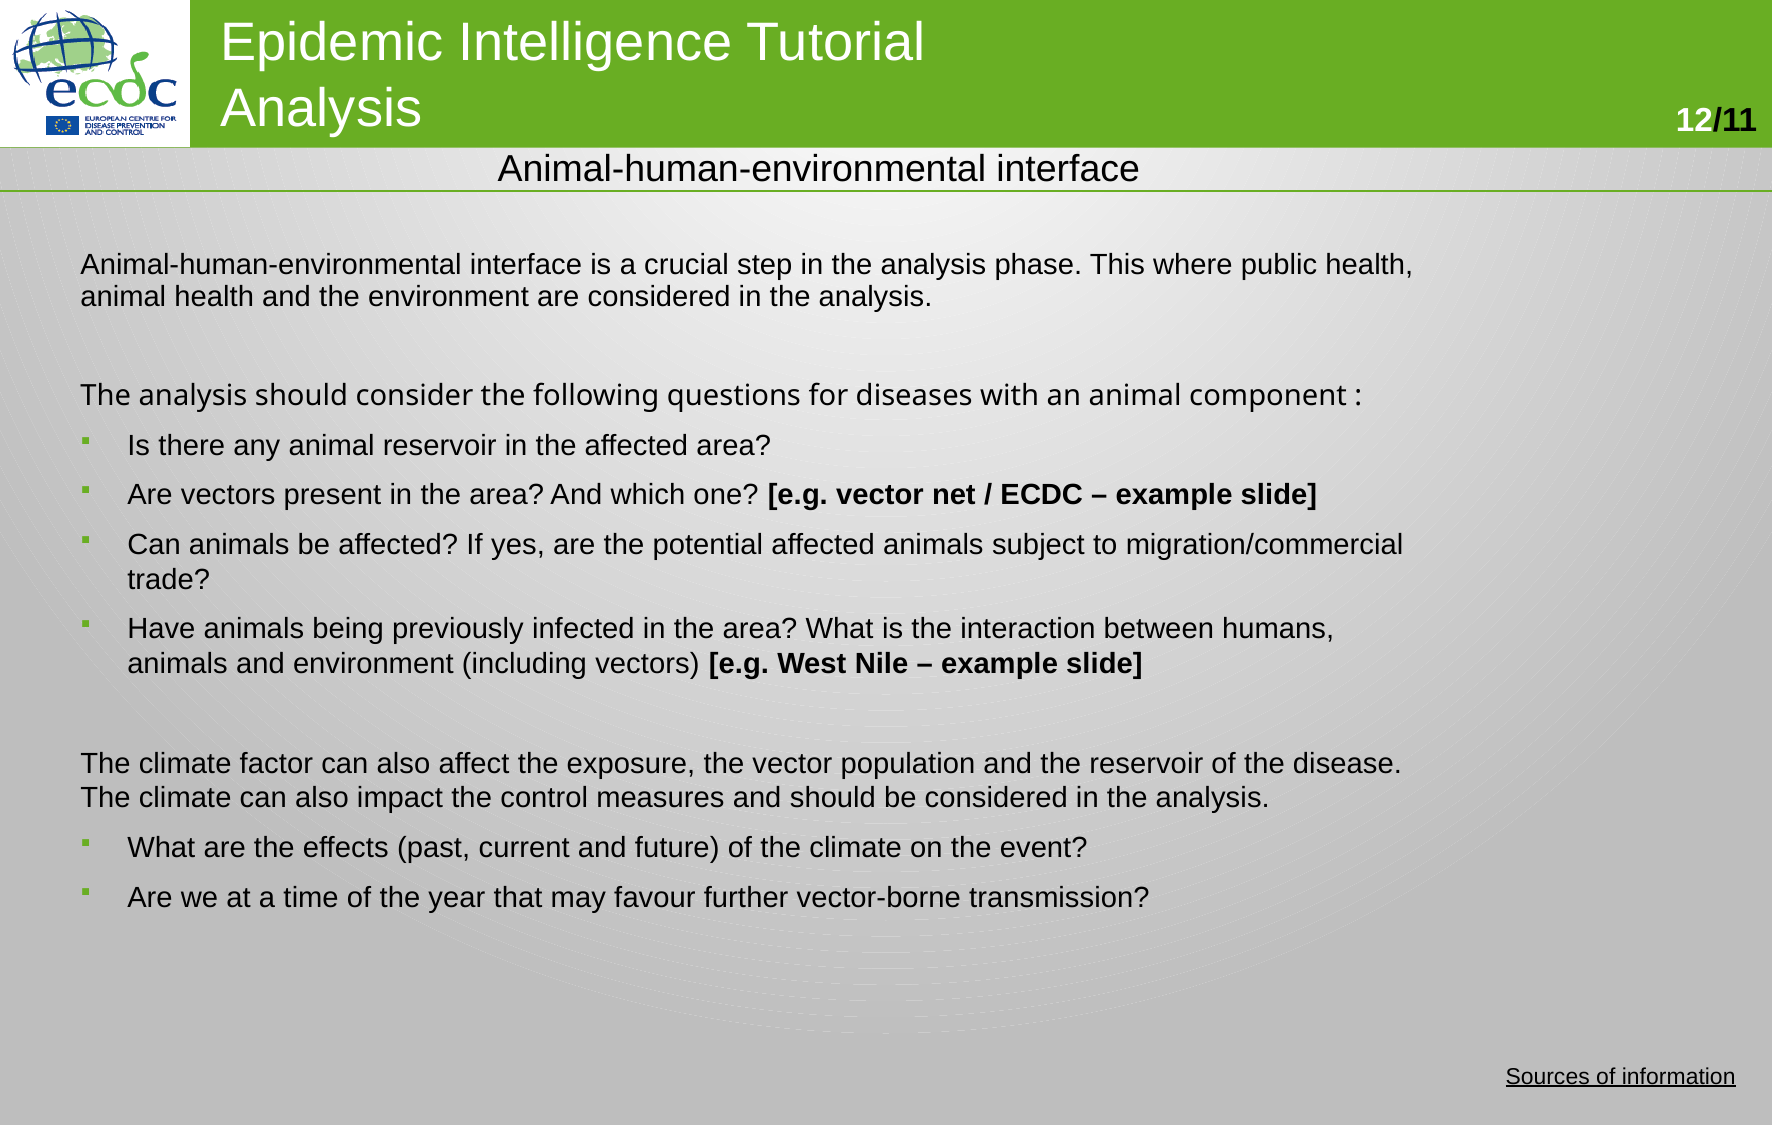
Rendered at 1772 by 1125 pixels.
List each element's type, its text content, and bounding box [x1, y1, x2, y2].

picture [0, 0, 190, 147]
text_box Sources of information [1460, 1057, 1751, 1097]
text_box Animal-human-environmental interface [205, 141, 1433, 198]
text_box Animal-human-environmental interface is a crucial step in the analysis phase. This where public health, animal health and the environment are considered in the analysis. The analysis should consider the following questions for diseases with an animal component : Is there any animal reservoir in the affected area? Are vectors present in the area? And which one? [e.g. vector net / ECDC – example slide] Can animals be affected? If yes, are the potential affected animals subject to migration/commercial trade? Have animals being previously infected in the area? What is the interaction between humans, animals and environment (including vectors) [e.g. West Nile – example slide] The climate factor can also affect the exposure, the vector population and the reservoir of the disease. The climate can also impact the control measures and should be considered in the analysis. What are the effects (past, current and future) of the climate on the event? Are we at a time of the year that may favour further vector-borne transmission? [65, 242, 1460, 1125]
